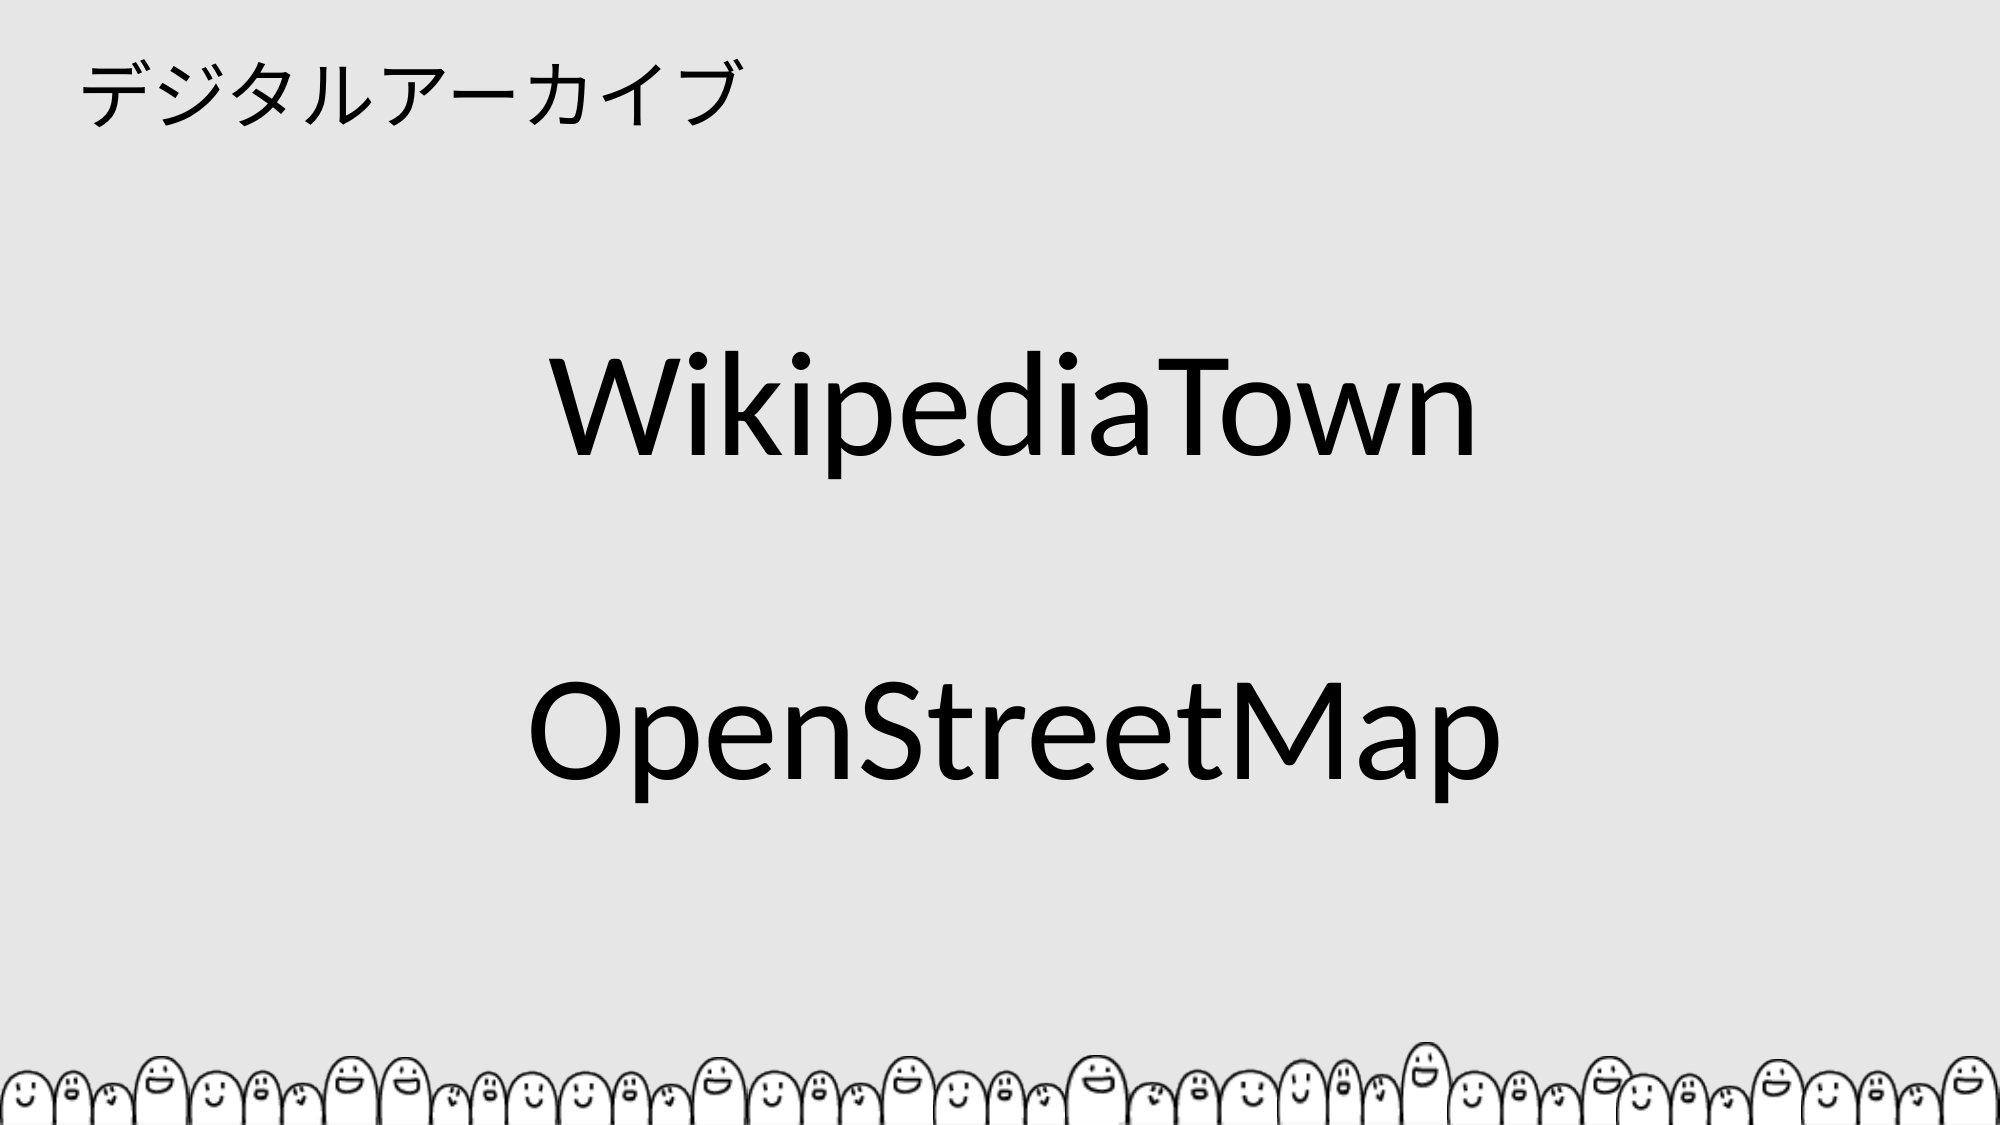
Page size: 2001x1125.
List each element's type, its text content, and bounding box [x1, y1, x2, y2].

list WikipediaTown OpenStreetMap [31, 210, 1969, 1022]
title デジタルアーカイブ [31, 32, 1969, 167]
picture [0, 1042, 2000, 1125]
